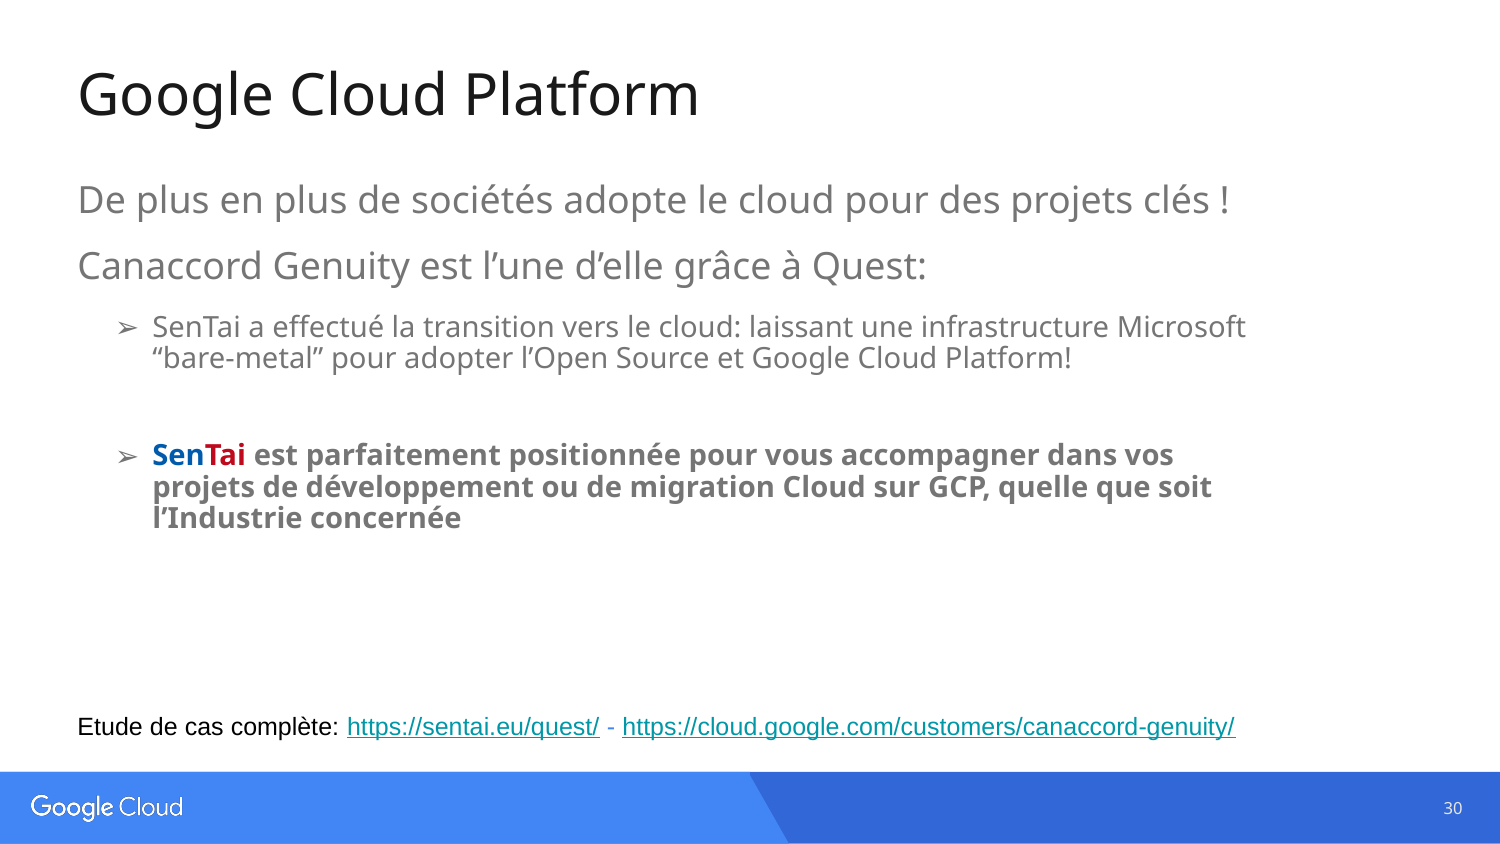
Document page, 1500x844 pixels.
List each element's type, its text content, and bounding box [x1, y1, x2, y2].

text_box De plus en plus de sociétés adopte le cloud pour des projets clés ! Canaccord Genuity est l’une d’elle grâce à Quest: SenTai a effectué la transition vers le cloud: laissant une infrastructure Microsoft “bare-metal” pour adopter l’Open Source et Google Cloud Platform! SenTai est parfaitement positionnée pour vous accompagner dans vos projets de développement ou de migration Cloud sur GCP, quelle que soit l’Industrie concernée [62, 166, 1263, 663]
text_box [750, 771, 1500, 844]
title Etude de cas complète: https://sentai.eu/quest/ - https://cloud.google.com/customers/canaccord-genuity/ [62, 665, 1320, 771]
picture [28, 783, 185, 835]
text_box [0, 771, 789, 844]
text_box ‹#› [1137, 796, 1463, 822]
text_box Google Cloud Platform [62, 50, 1413, 141]
